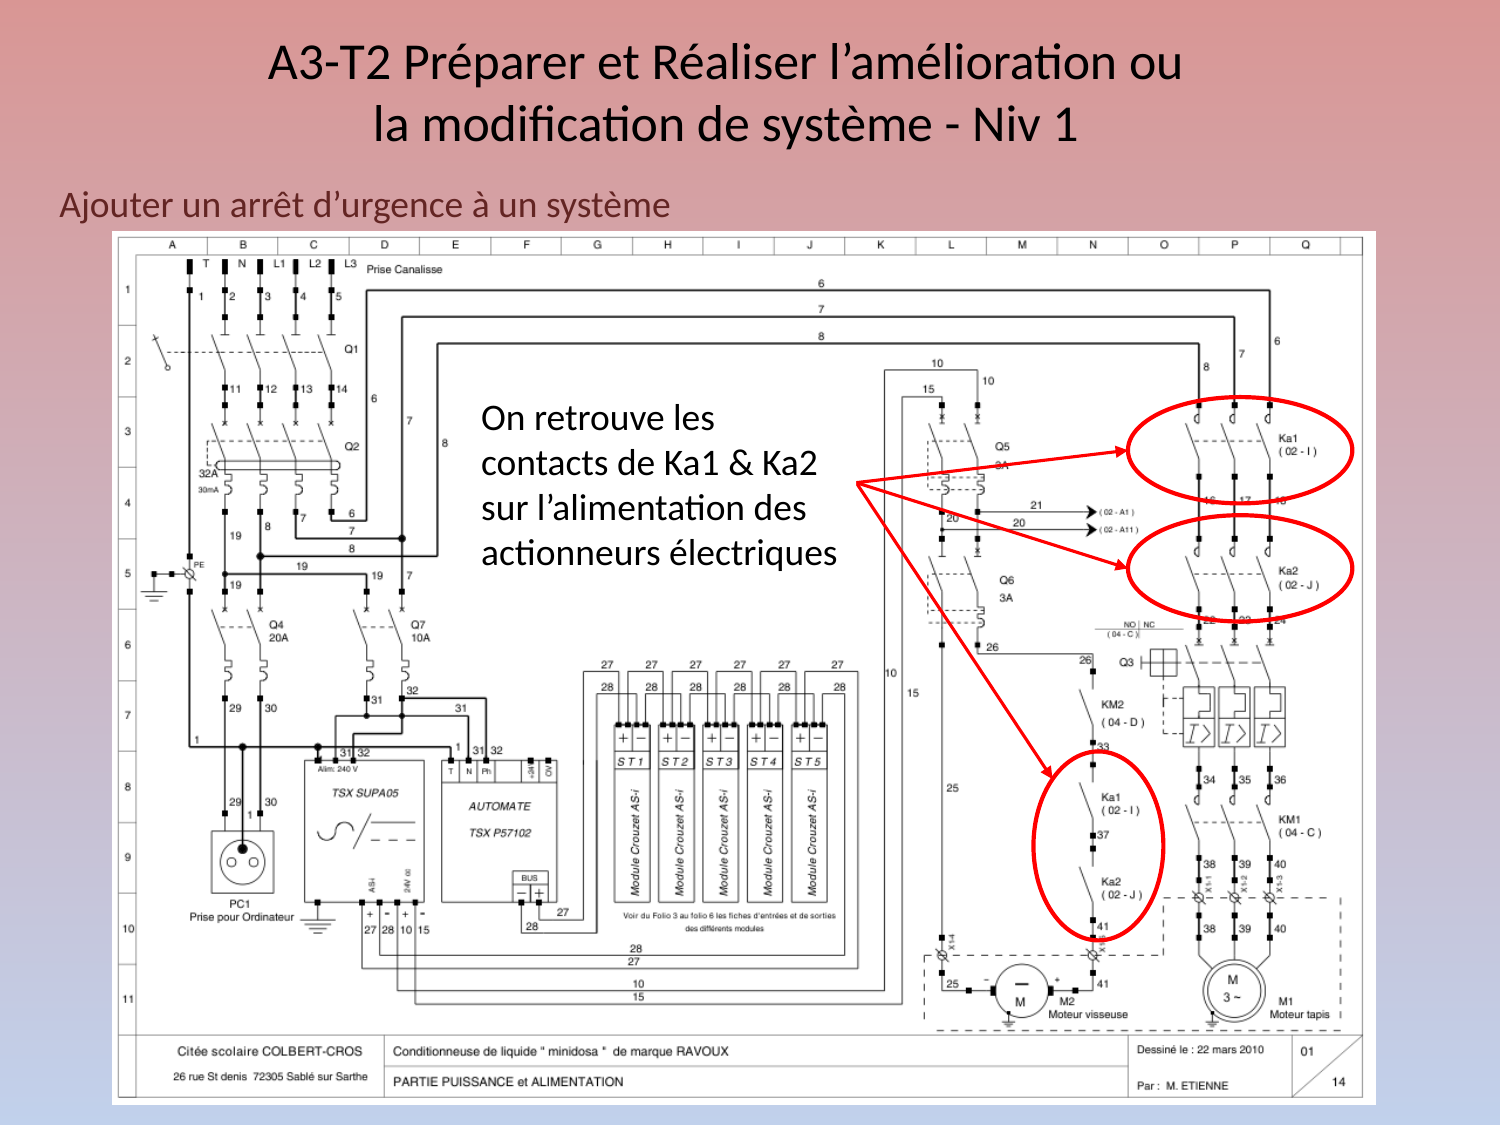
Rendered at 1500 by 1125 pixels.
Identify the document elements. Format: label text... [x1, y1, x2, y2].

text_box Ajouter un arrêt d’urgence à un système [44, 172, 687, 233]
picture [111, 231, 1377, 1105]
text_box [1053, 483, 1129, 569]
text_box A3-T2 Préparer et Réaliser l’amélioration ou la modification de système - Niv 1 [242, 19, 1211, 161]
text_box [856, 483, 1053, 780]
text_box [856, 450, 1129, 483]
